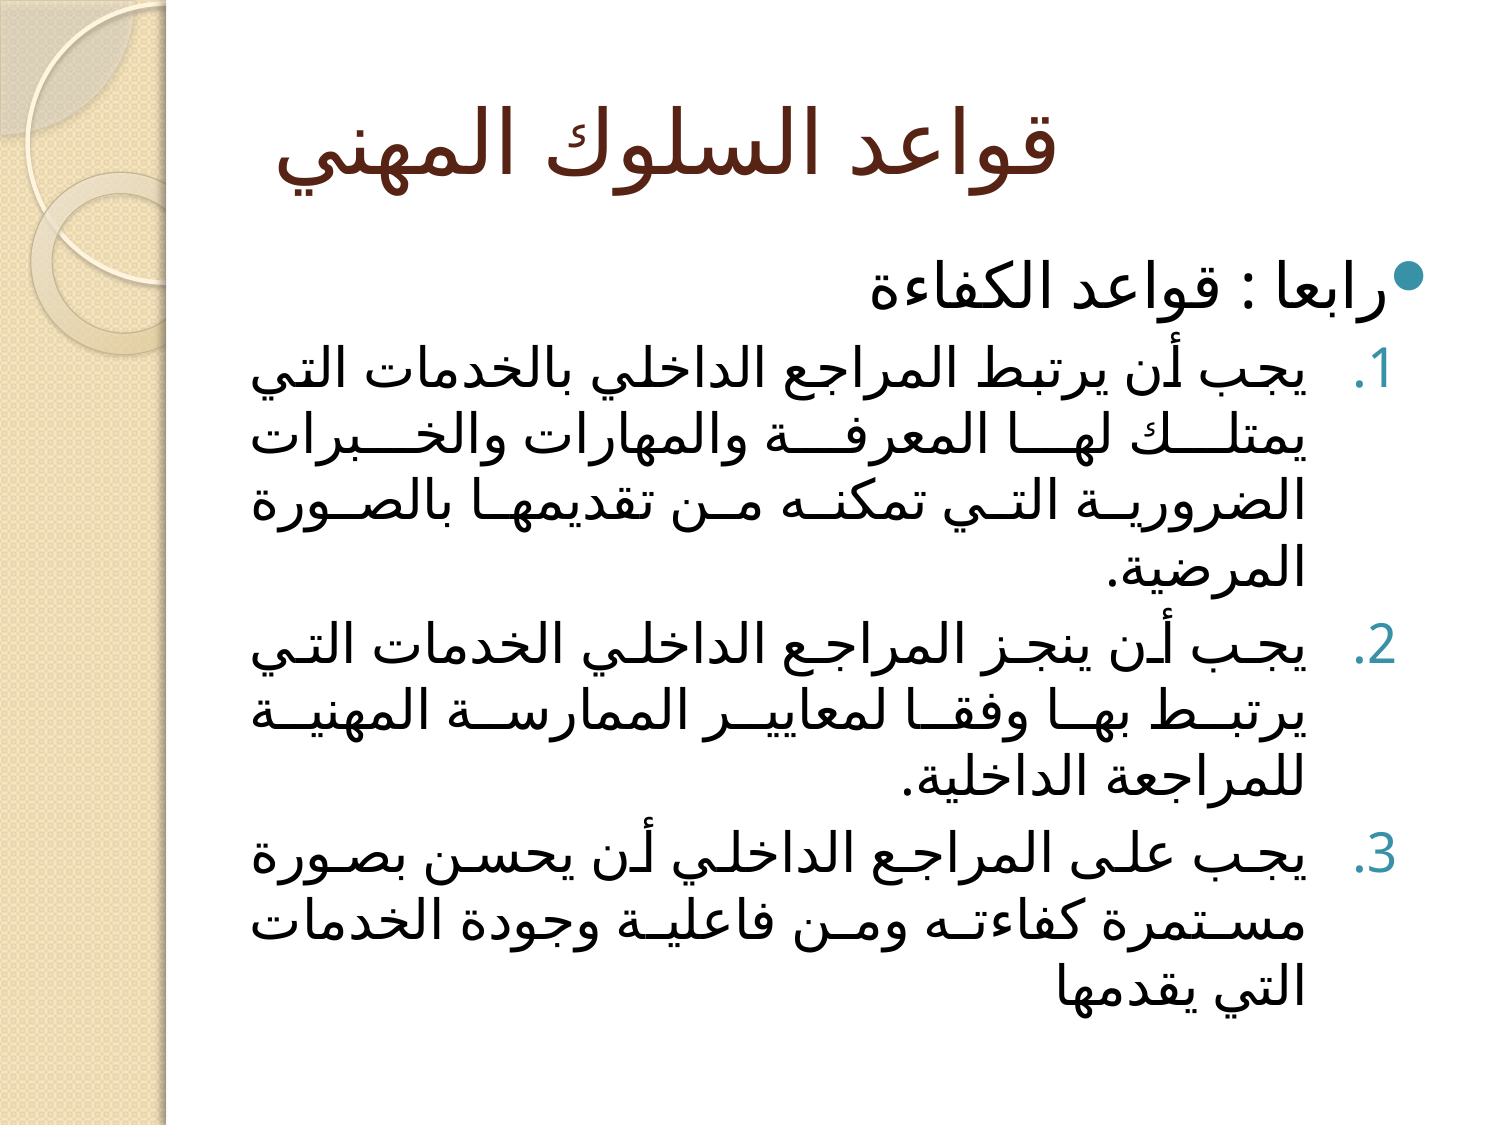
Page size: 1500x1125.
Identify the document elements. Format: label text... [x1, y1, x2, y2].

list رابعا : قواعد الكفاءة يجب أن يرتبط المراجع الداخلي بالخدمات التي يمتلك لها المعرفة والمهارات والخبرات الضرورية التي تمكنه من تقديمها بالصورة المرضية. يجب أن ينجز المراجع الداخلي الخدمات التي يرتبط بها وفقا لمعايير الممارسة المهنية للمراجعة الداخلية. يجب على المراجع الداخلي أن يحسن بصورة مستمرة كفاءته ومن فاعلية وجودة الخدمات التي يقدمها [235, 237, 1466, 1025]
title قواعد السلوك المهني [235, 45, 1466, 233]
